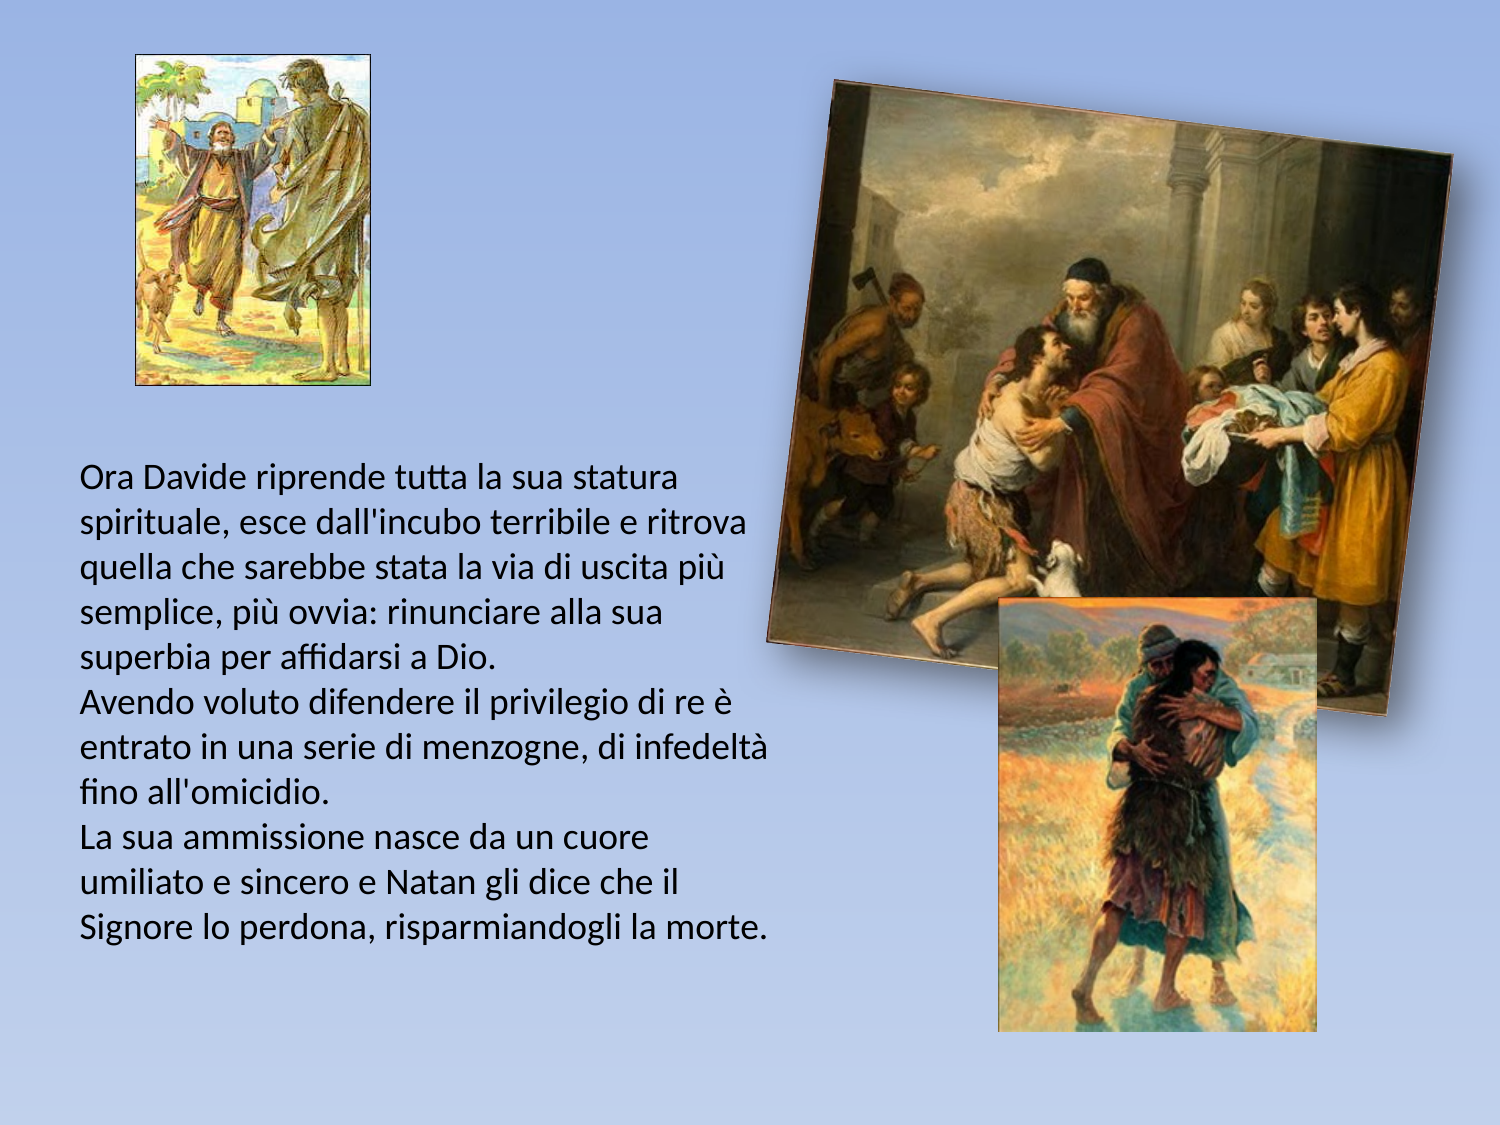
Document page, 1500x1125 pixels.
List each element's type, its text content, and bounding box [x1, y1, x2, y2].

picture [786, 80, 1453, 1032]
picture [135, 54, 371, 387]
text_box Ora Davide riprende tutta la sua statura spirituale, esce dall'incubo terribile e ritrova quella che sarebbe stata la via di uscita più semplice, più ovvia: rinunciare alla sua superbia per affidarsi a Dio. Avendo voluto difendere il privilegio di re è entrato in una serie di menzogne, di infedeltà fino all'omicidio. La sua ammissione nasce da un cuore umiliato e sincero e Natan gli dice che il Signore lo perdona, risparmiandogli la morte. [64, 444, 786, 955]
